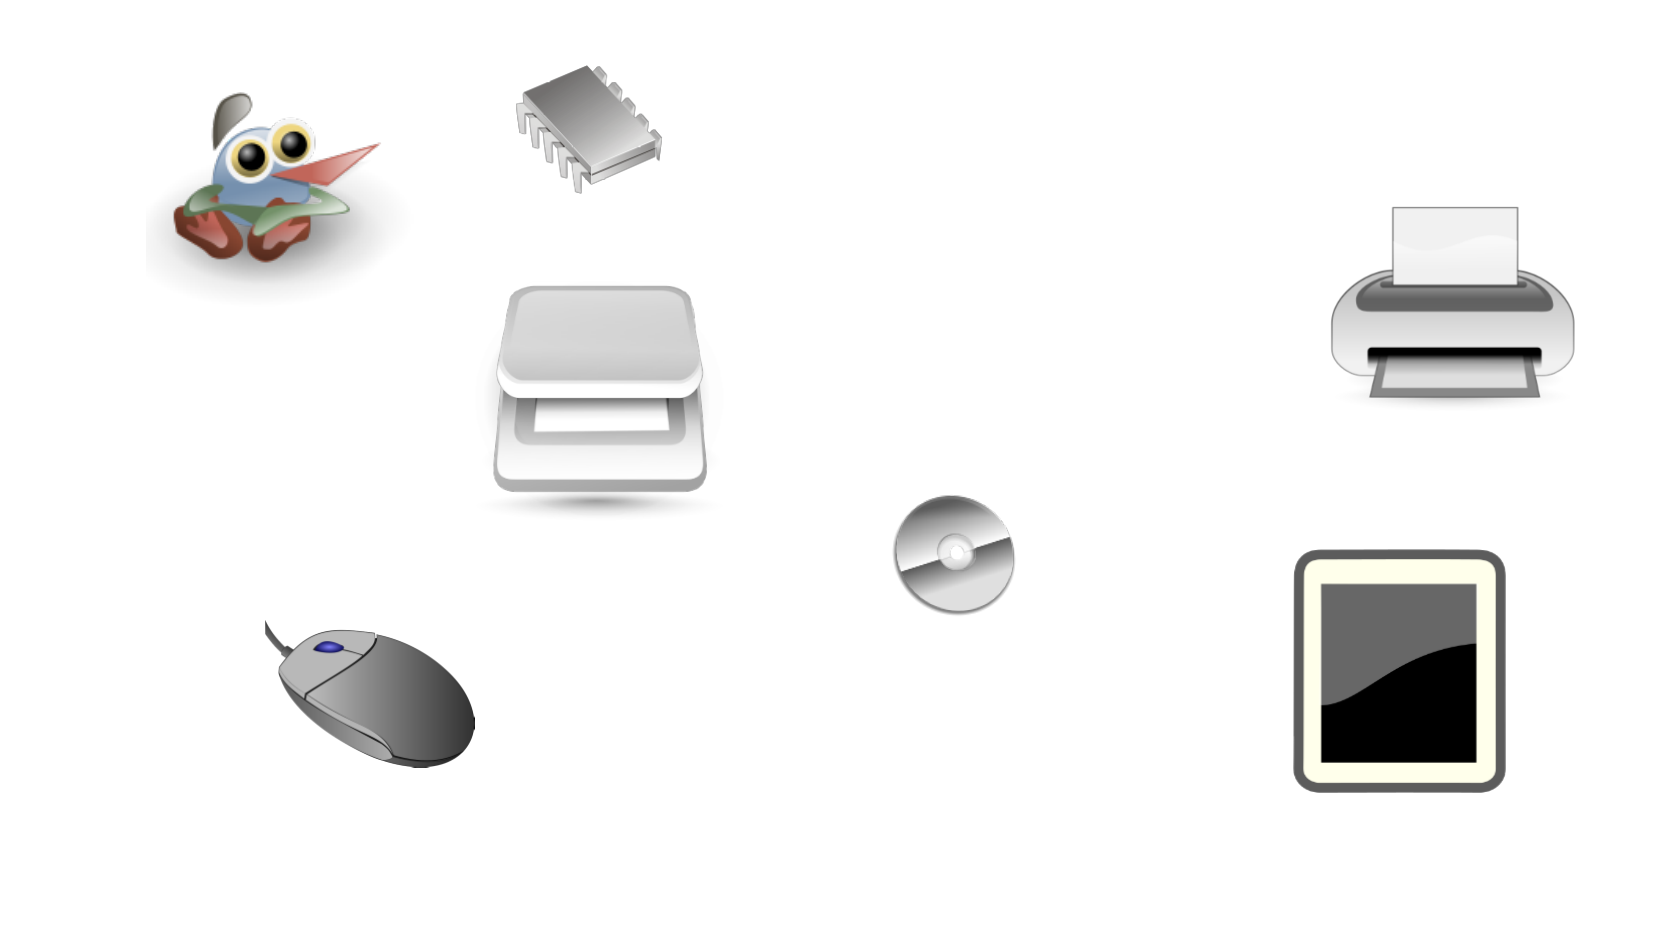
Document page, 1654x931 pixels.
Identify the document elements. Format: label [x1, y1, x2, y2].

picture [501, 50, 675, 207]
picture [1261, 531, 1536, 806]
picture [472, 265, 729, 523]
picture [265, 619, 475, 768]
picture [858, 456, 1066, 665]
picture [1328, 165, 1578, 414]
picture [146, 58, 414, 327]
